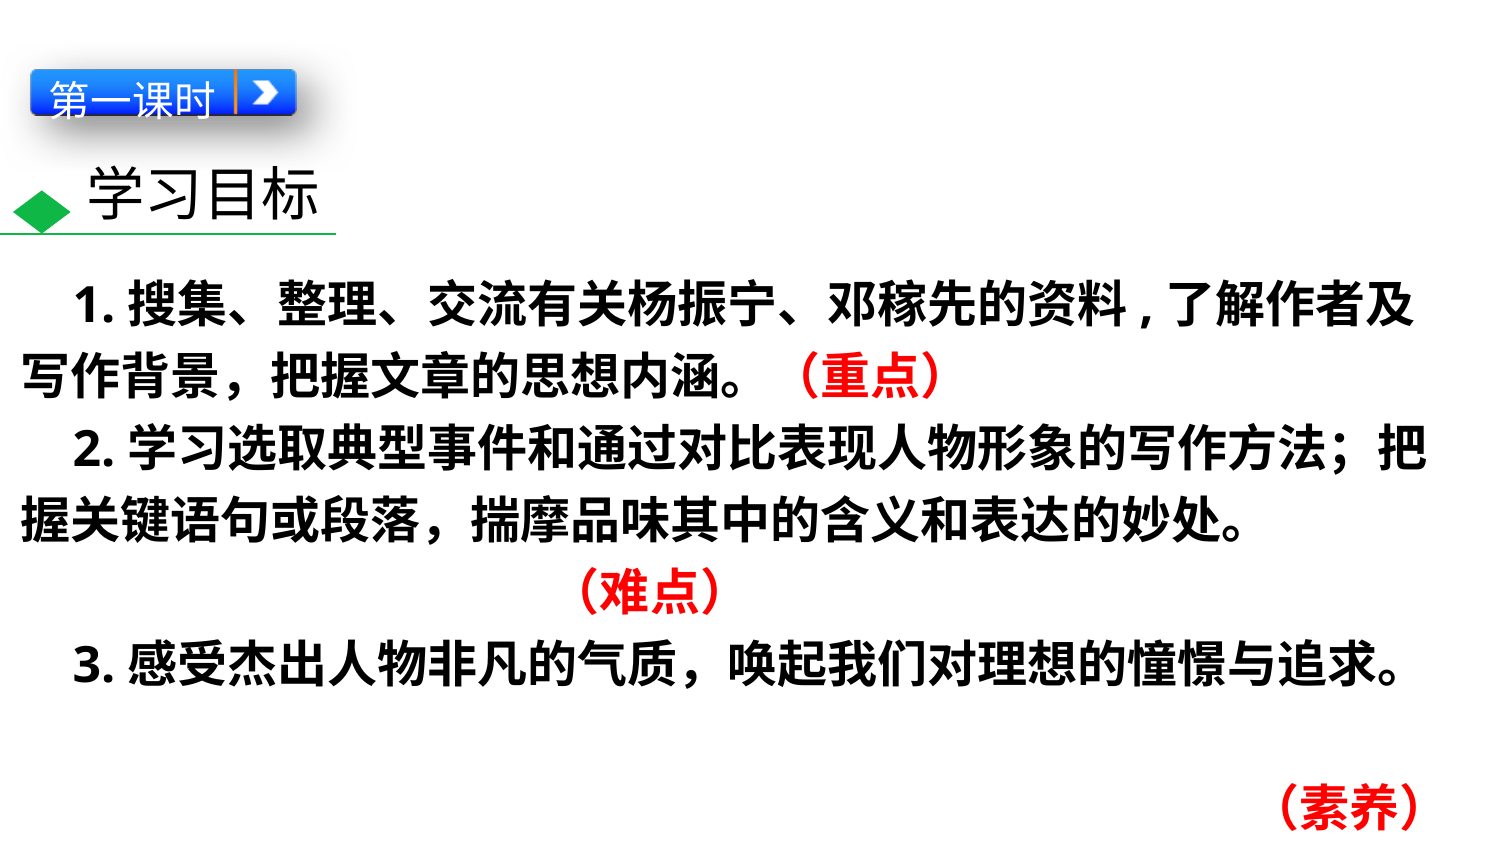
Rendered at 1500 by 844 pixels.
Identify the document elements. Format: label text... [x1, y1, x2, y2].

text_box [0, 150, 337, 236]
text_box 1.搜集、整理、交流有关杨振宁、邓稼先的资料,了解作者及写作背景，把握文章的思想内涵。（重点） 2.学习选取典型事件和通过对比表现人物形象的写作方法；把握关键语句或段落，揣摩品味其中的含义和表达的妙处。 （难点） 3.感受杰出人物非凡的气质，唤起我们对理想的憧憬与追求。 （素养） [5, 253, 1464, 844]
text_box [29, 67, 297, 134]
